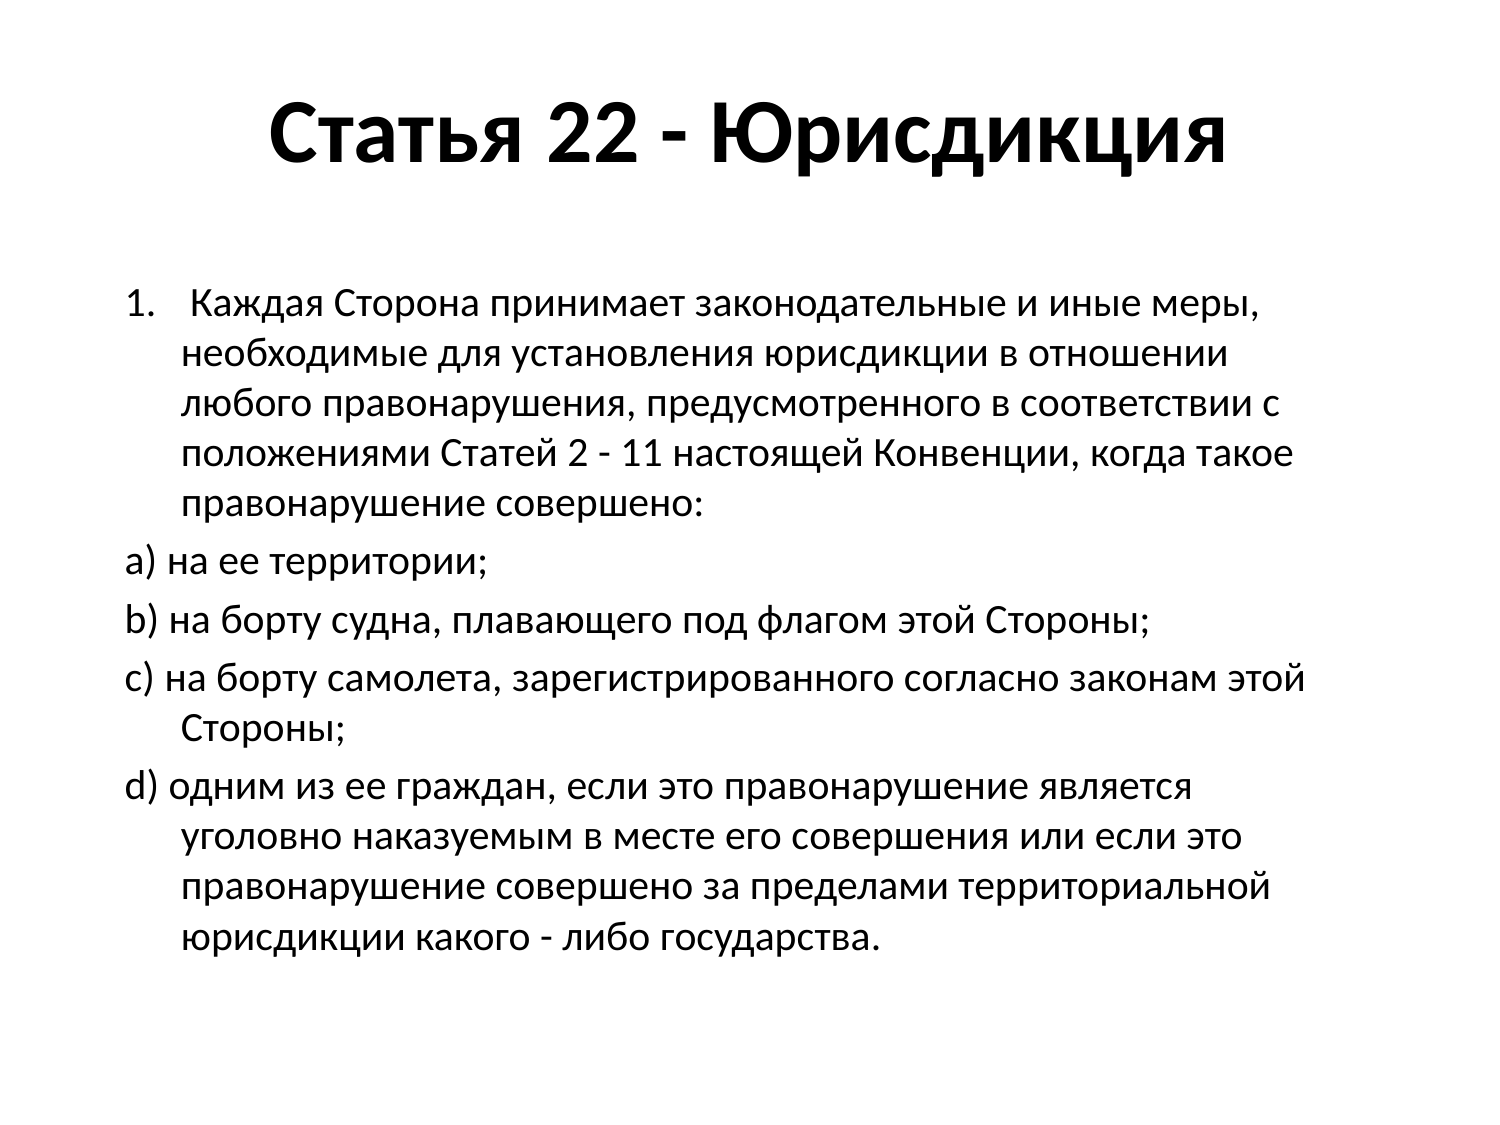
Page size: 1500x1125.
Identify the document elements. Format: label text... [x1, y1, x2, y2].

list 1. Каждая Сторона принимает законодательные и иные меры, необходимые для установления юрисдикции в отношении любого правонарушения, предусмотренного в соответствии с положениями Статей 2 - 11 настоящей Конвенции, когда такое правонарушение совершено: a) на ее территории; b) на борту судна, плавающего под флагом этой Стороны; c) на борту самолета, зарегистрированного согласно законам этой Стороны; d) одним из ее граждан, если это правонарушение является уголовно наказуемым в месте его совершения или если это правонарушение совершено за пределами территориальной юрисдикции какого - либо государства. [109, 266, 1375, 1028]
title Статья 22 - Юрисдикция [74, 44, 1426, 207]
